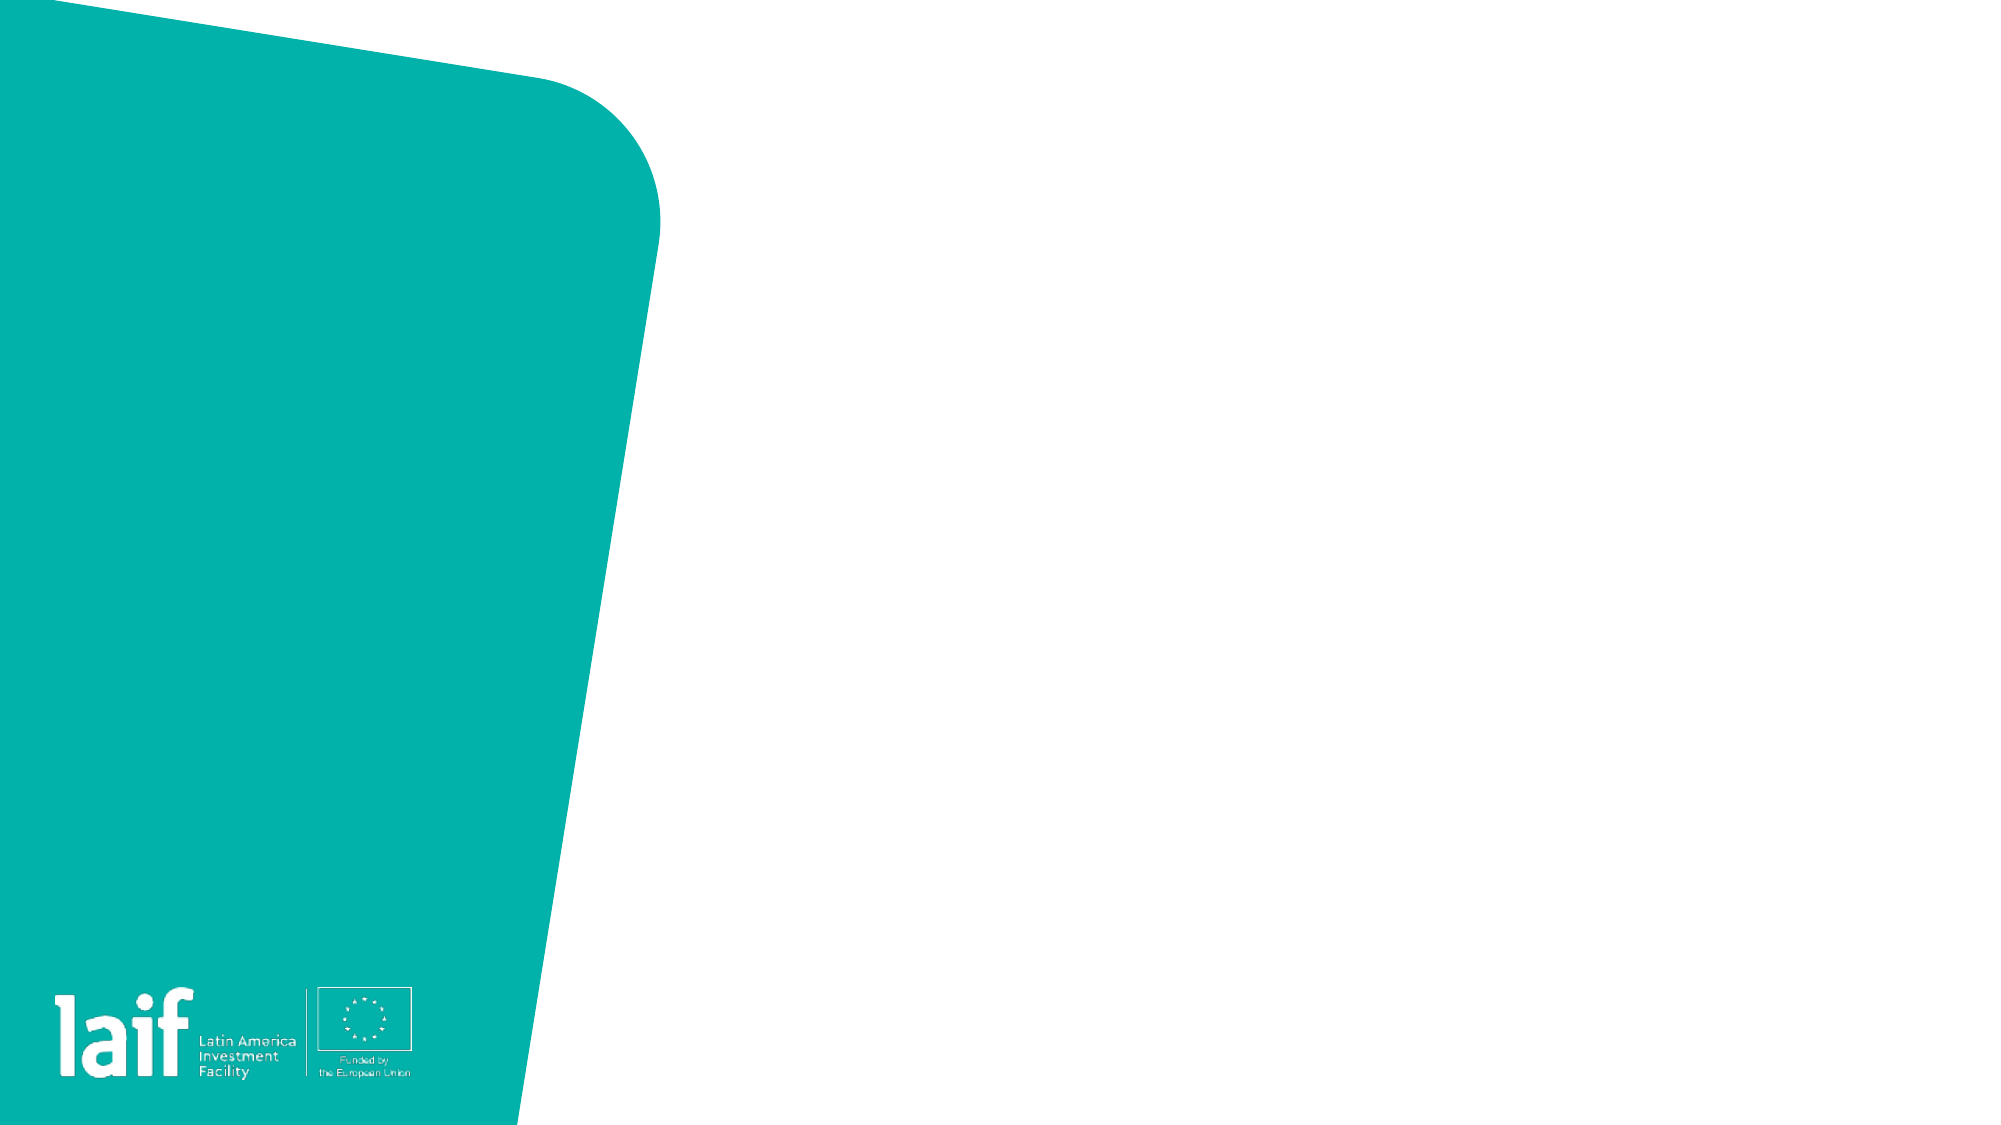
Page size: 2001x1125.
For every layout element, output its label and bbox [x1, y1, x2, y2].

picture [55, 987, 412, 1080]
